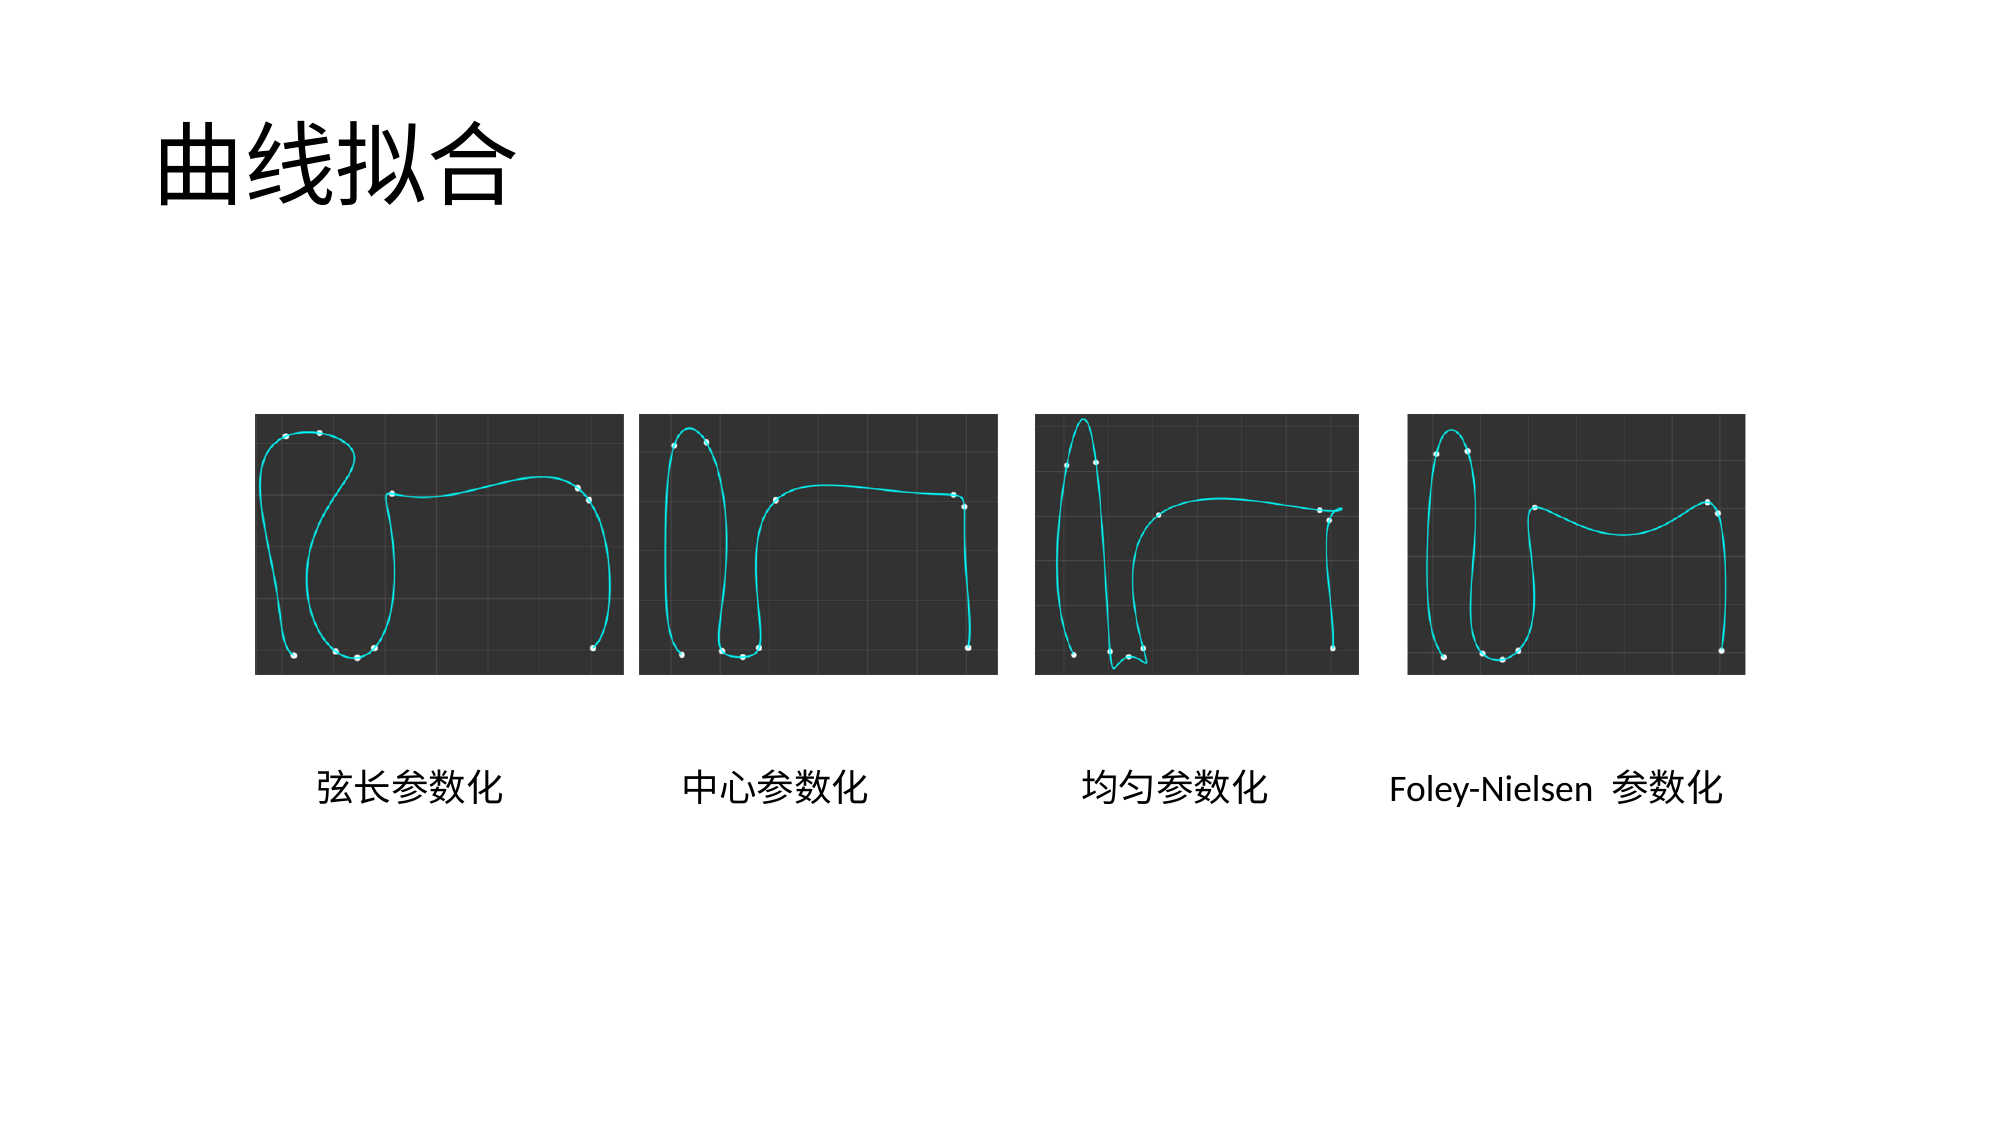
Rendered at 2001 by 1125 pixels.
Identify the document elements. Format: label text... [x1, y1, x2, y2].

list 弦长参数化 中心参数化 均匀参数化 Foley-Nielsen 参数化 [249, 761, 1750, 954]
title 曲线拟合 [137, 59, 1863, 278]
picture [253, 410, 1751, 679]
